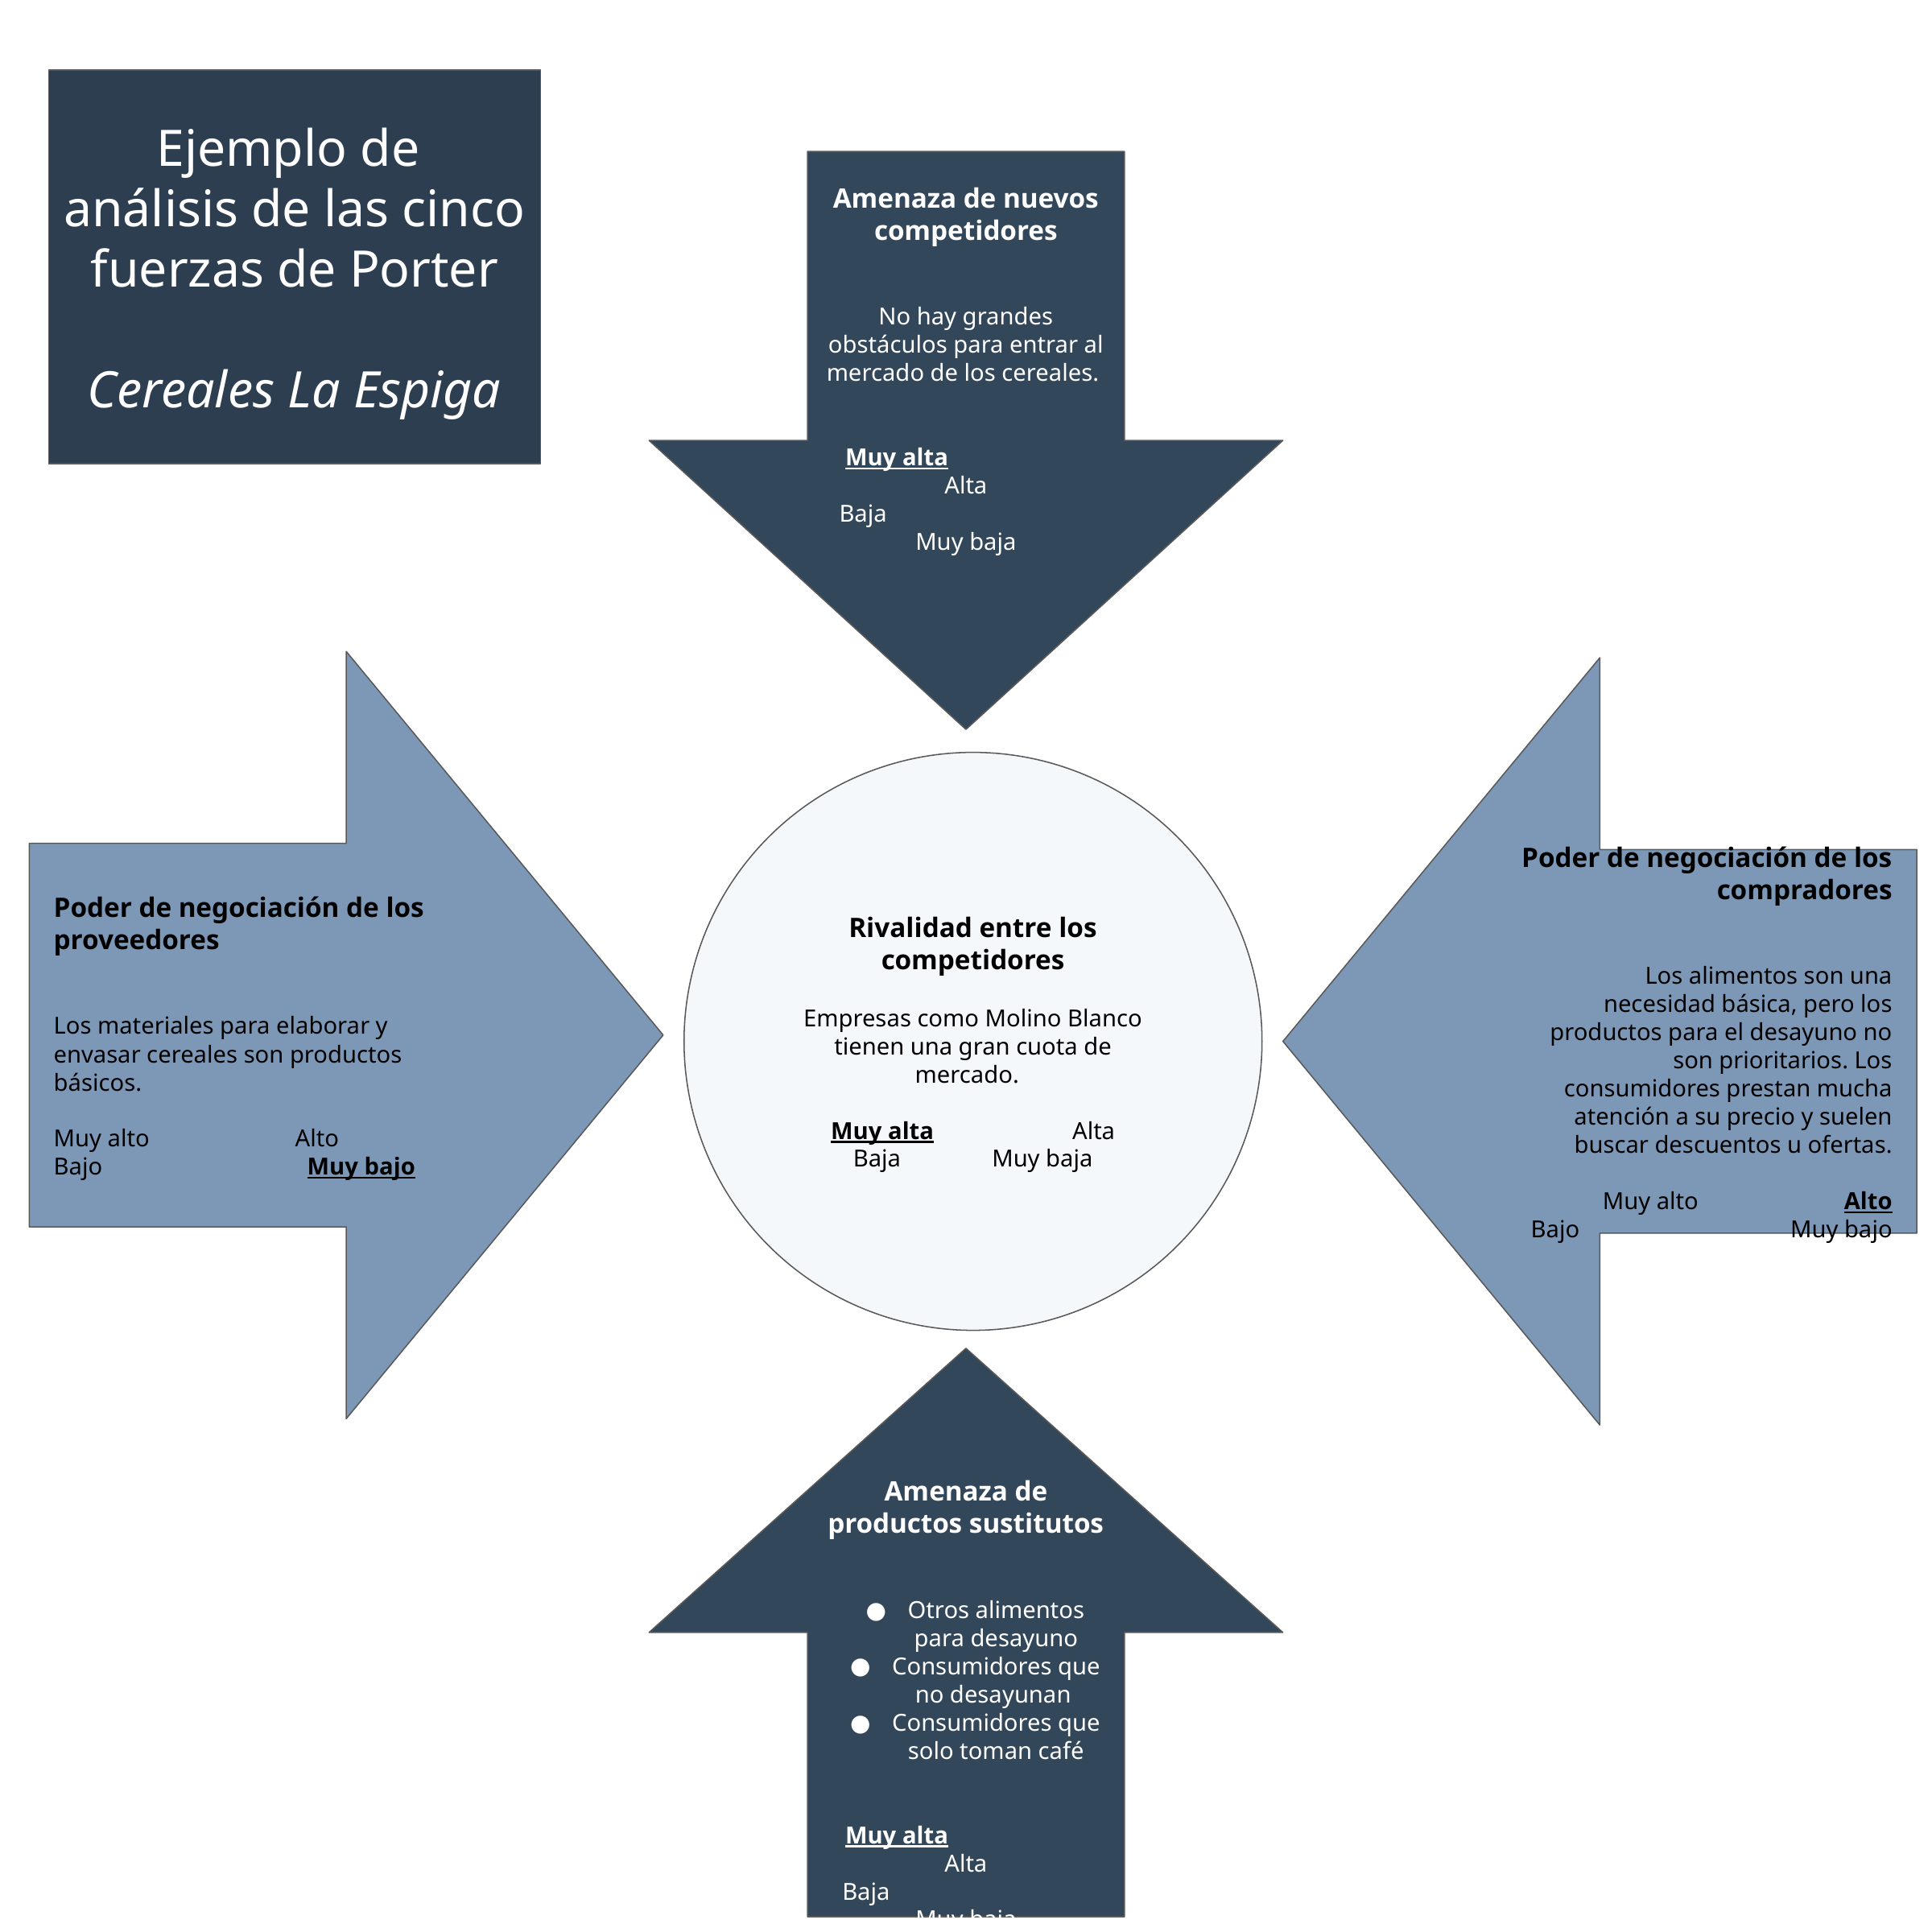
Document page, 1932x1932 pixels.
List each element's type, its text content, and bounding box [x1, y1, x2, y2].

text_box Amenaza de productos sustitutos Otros alimentos para desayuno Consumidores que no desayunan Consumidores que solo toman café Muy alta Alta Baja Muy baja [649, 1348, 1283, 1917]
text_box Ejemplo de análisis de las cinco fuerzas de Porter Cereales La Espiga [48, 70, 541, 464]
text_box Rivalidad entre los competidores Empresas como Molino Blanco tienen una gran cuota de mercado. Muy alta Alta Baja Muy baja [683, 752, 1262, 1331]
text_box Amenaza de nuevos competidores No hay grandes obstáculos para entrar al mercado de los cereales. Muy alta Alta Baja Muy baja [649, 151, 1283, 730]
text_box Poder de negociación de los compradores Los alimentos son una necesidad básica, pero los productos para el desayuno no son prioritarios. Los consumidores prestan mucha atención a su precio y suelen buscar descuentos u ofertas. Muy alto Alto Bajo Muy bajo [1282, 658, 1918, 1426]
text_box Poder de negociación de los proveedores Los materiales para elaborar y envasar cereales son productos básicos. Muy alto Alto Bajo Muy bajo [29, 651, 663, 1419]
